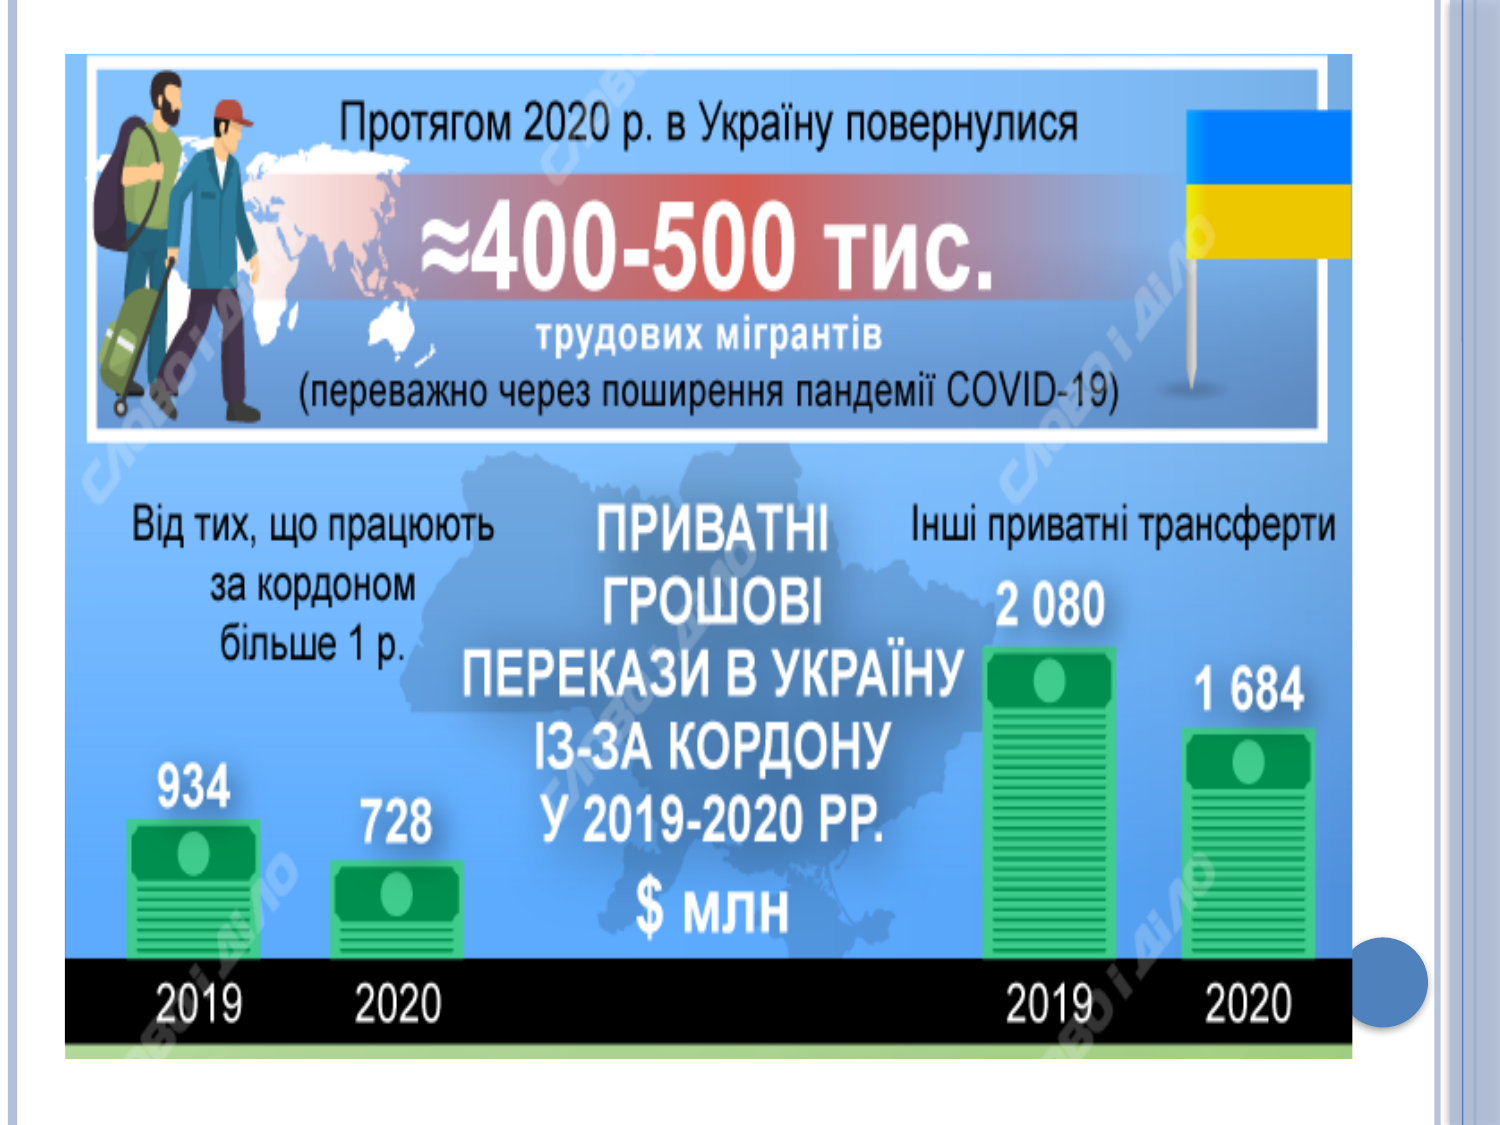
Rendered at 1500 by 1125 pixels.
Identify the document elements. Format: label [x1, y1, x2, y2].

picture [64, 53, 1353, 1060]
